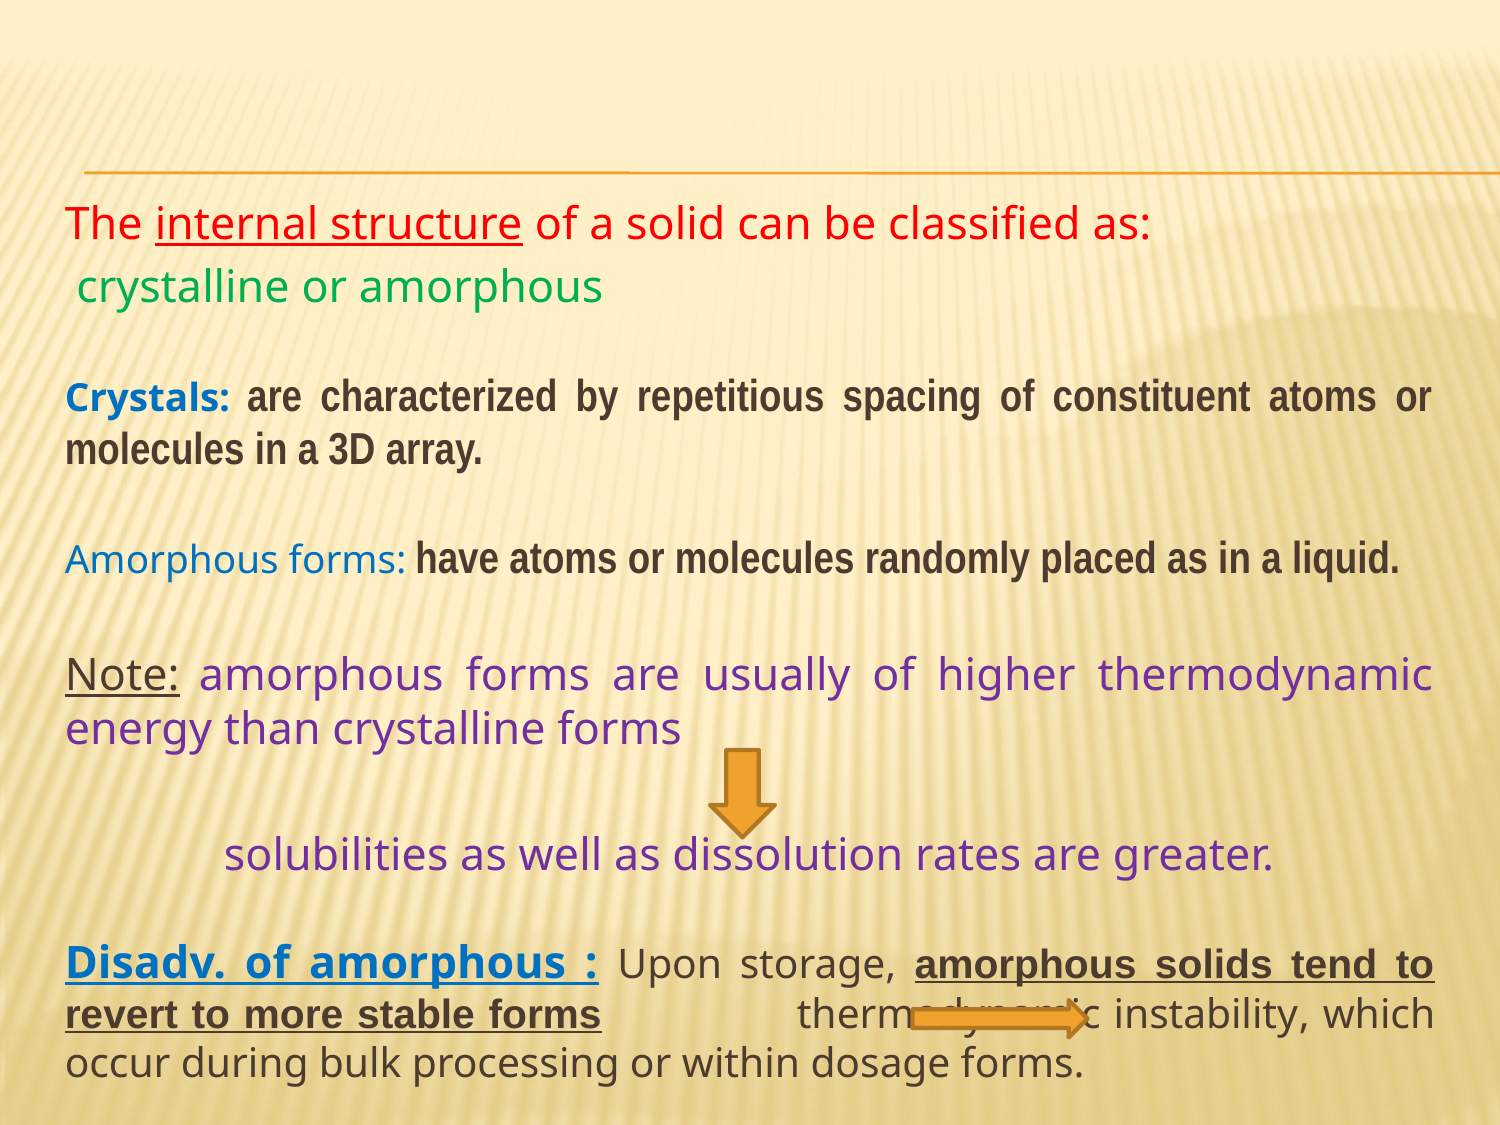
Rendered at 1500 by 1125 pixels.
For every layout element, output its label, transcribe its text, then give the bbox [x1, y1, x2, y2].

text_box [708, 747, 777, 840]
list The internal structure of a solid can be classified as: crystalline or amorphous Crystals: are characterized by repetitious spacing of constituent atoms or molecules in a 3D array. Amorphous forms: have atoms or molecules randomly placed as in a liquid. Note: amorphous forms are usually of higher thermodynamic energy than crystalline forms solubilities as well as dissolution rates are greater. Disadv. of amorphous : Upon storage, amorphous solids tend to revert to more stable forms thermodynamic instability, which occur during bulk processing or within dosage forms. [50, 187, 1450, 1100]
text_box [910, 998, 1090, 1040]
